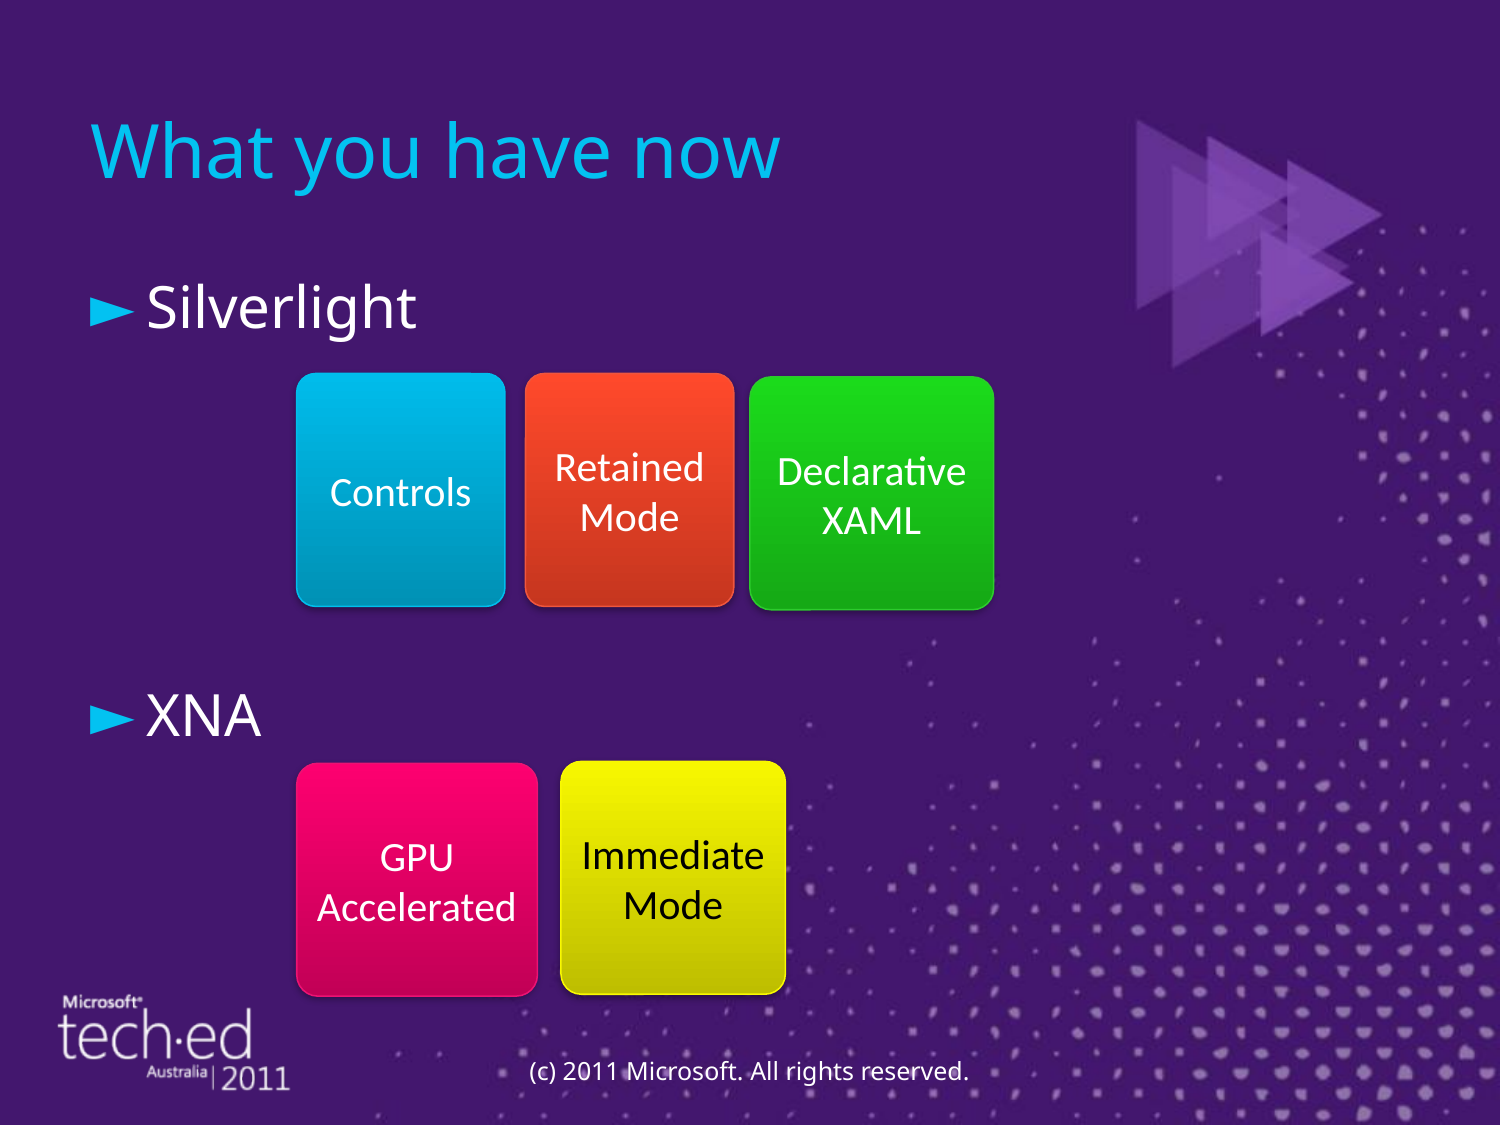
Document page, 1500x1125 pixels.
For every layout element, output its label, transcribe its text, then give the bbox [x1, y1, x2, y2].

text_box Declarative XAML [749, 376, 995, 611]
text_box Retained Mode [524, 372, 735, 608]
title What you have now [75, 54, 1425, 243]
text_box Controls [295, 372, 506, 608]
text_box GPU Accelerated [295, 762, 539, 997]
footer (c) 2011 Microsoft. All rights reserved. [512, 1042, 988, 1103]
list Silverlight XNA [75, 262, 1425, 1005]
text_box Immediate Mode [560, 760, 787, 996]
picture [0, 0, 1500, 1125]
